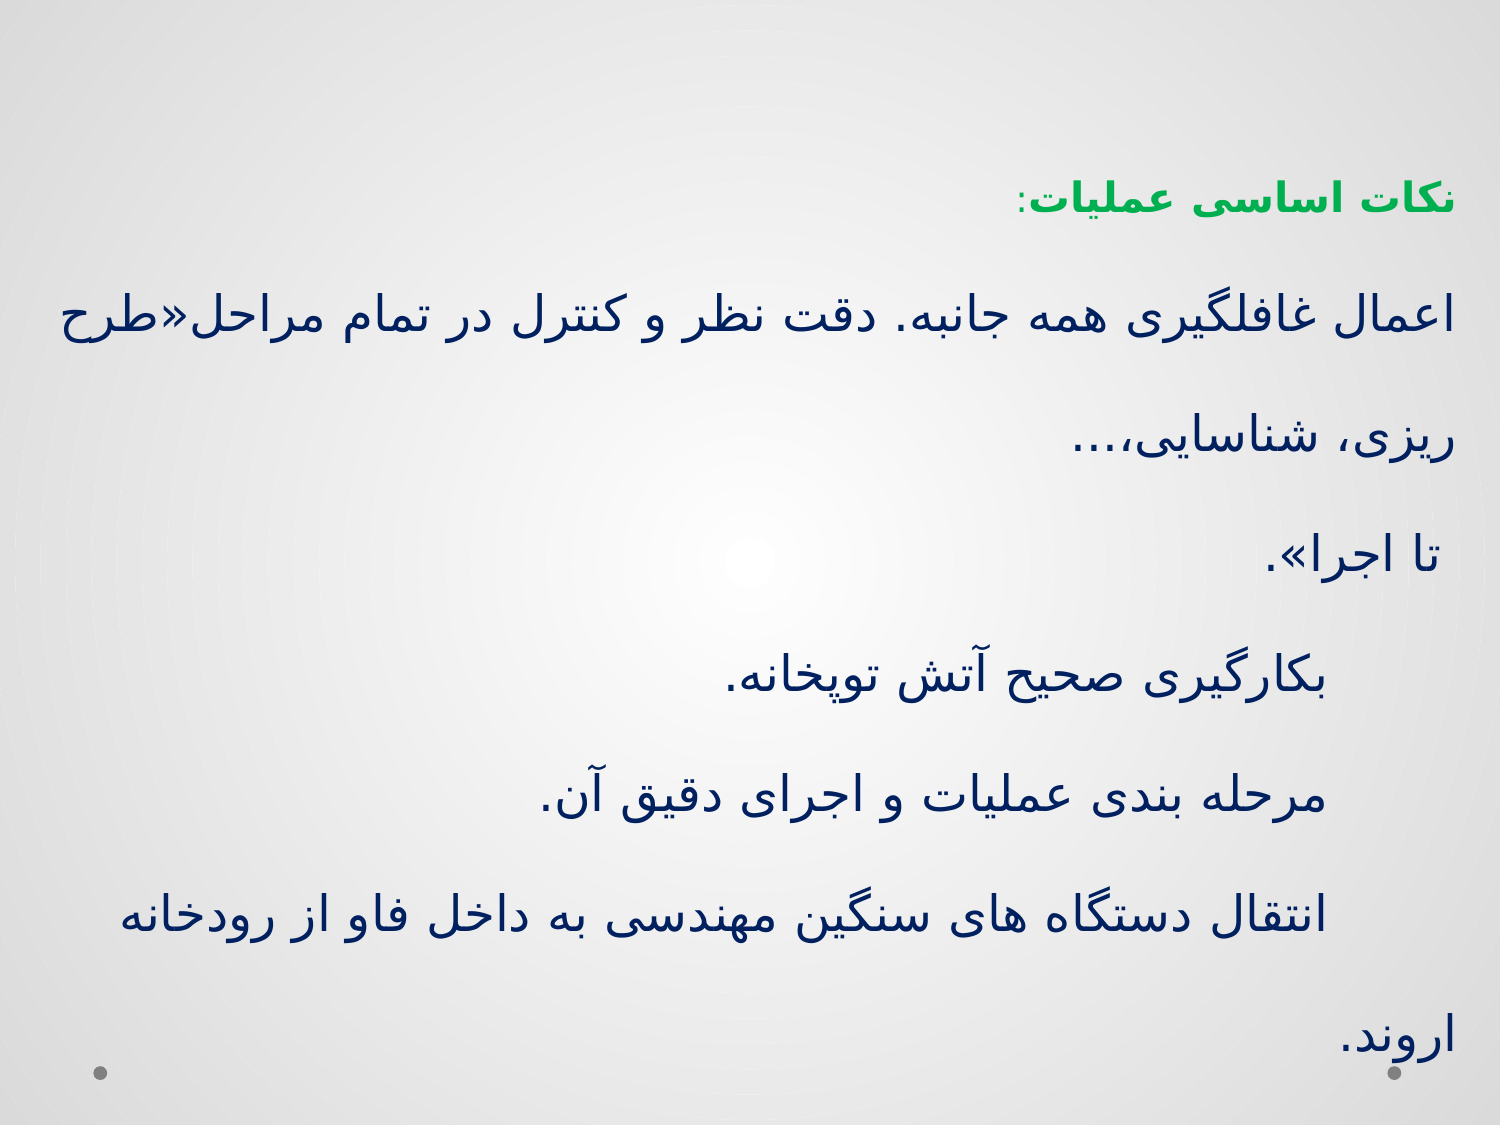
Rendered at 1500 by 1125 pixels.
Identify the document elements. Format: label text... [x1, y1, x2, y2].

text_box نکات اساسی عملیات: اعمال غافلگیری همه جانبه. دقت نظر و کنترل در تمام مراحل«طرح ریزی، شناسایی،... تا اجرا». بکارگیری صحیح آتش توپخانه. مرحله بندی عملیات و اجرای دقیق آن. انتقال دستگاه های سنگین مهندسی به داخل فاو از رودخانه اروند. [24, 113, 1473, 1069]
